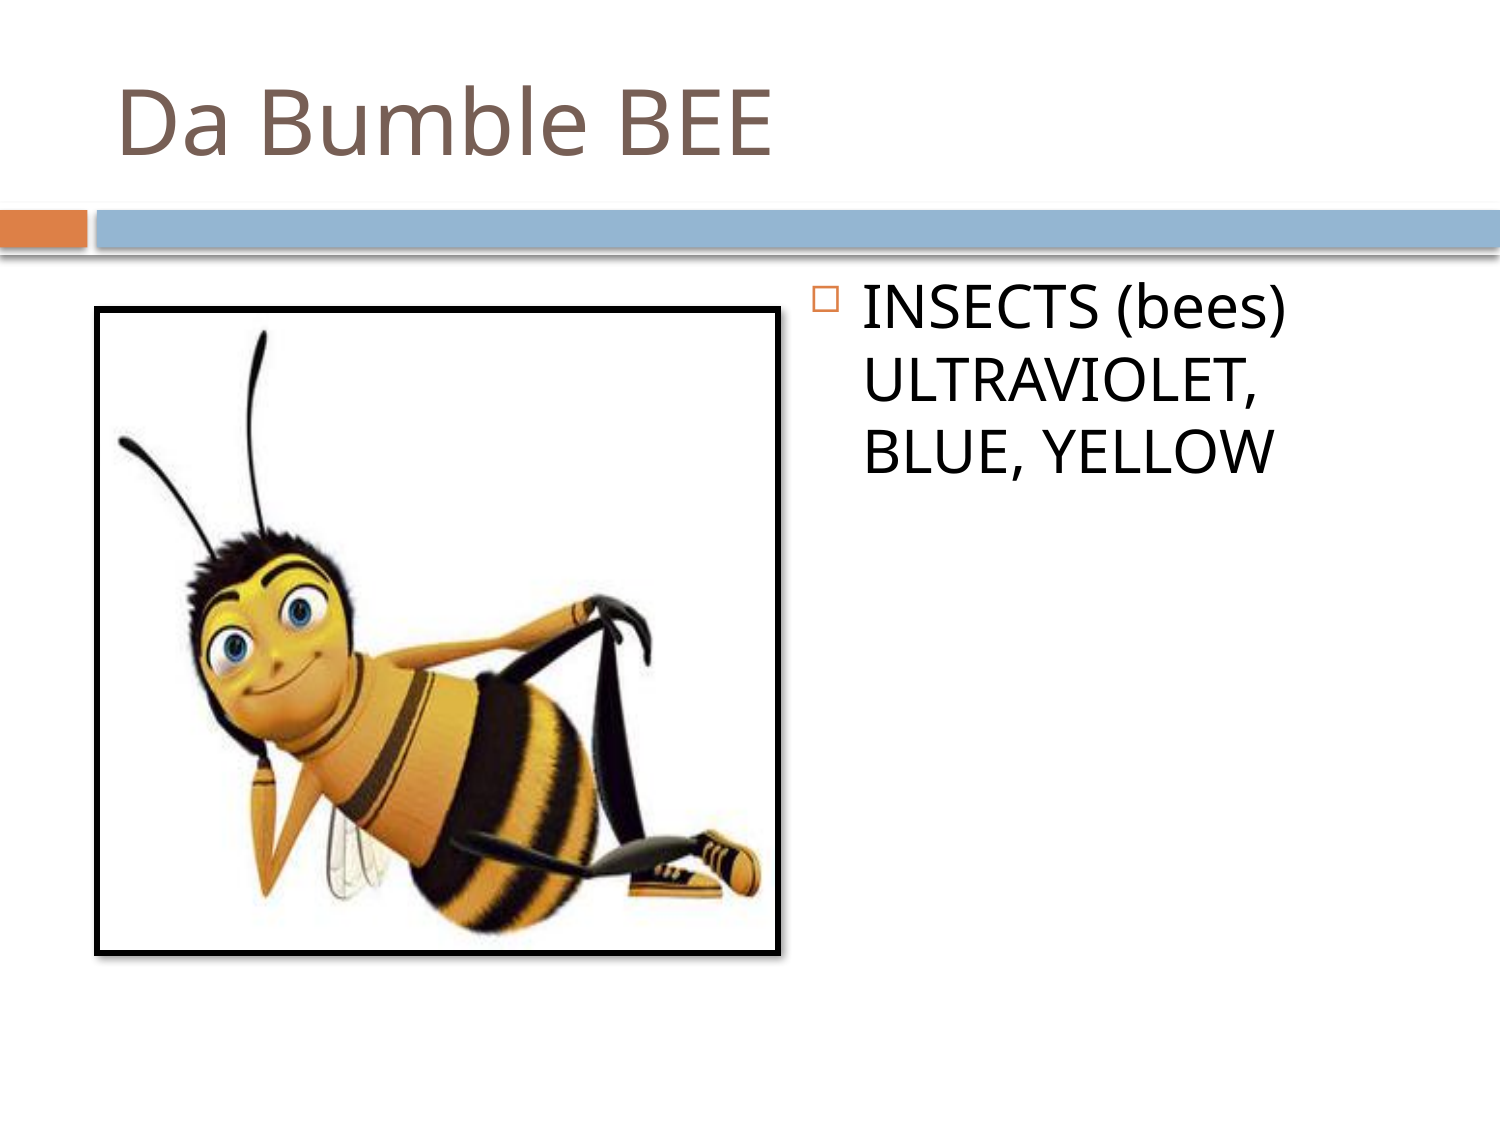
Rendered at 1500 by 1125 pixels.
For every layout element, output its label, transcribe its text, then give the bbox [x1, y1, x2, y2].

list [99, 312, 776, 951]
list INSECTS (bees) ULTRAVIOLET, BLUE, YELLOW [794, 260, 1433, 1011]
title Da Bumble BEE [99, 37, 1438, 200]
